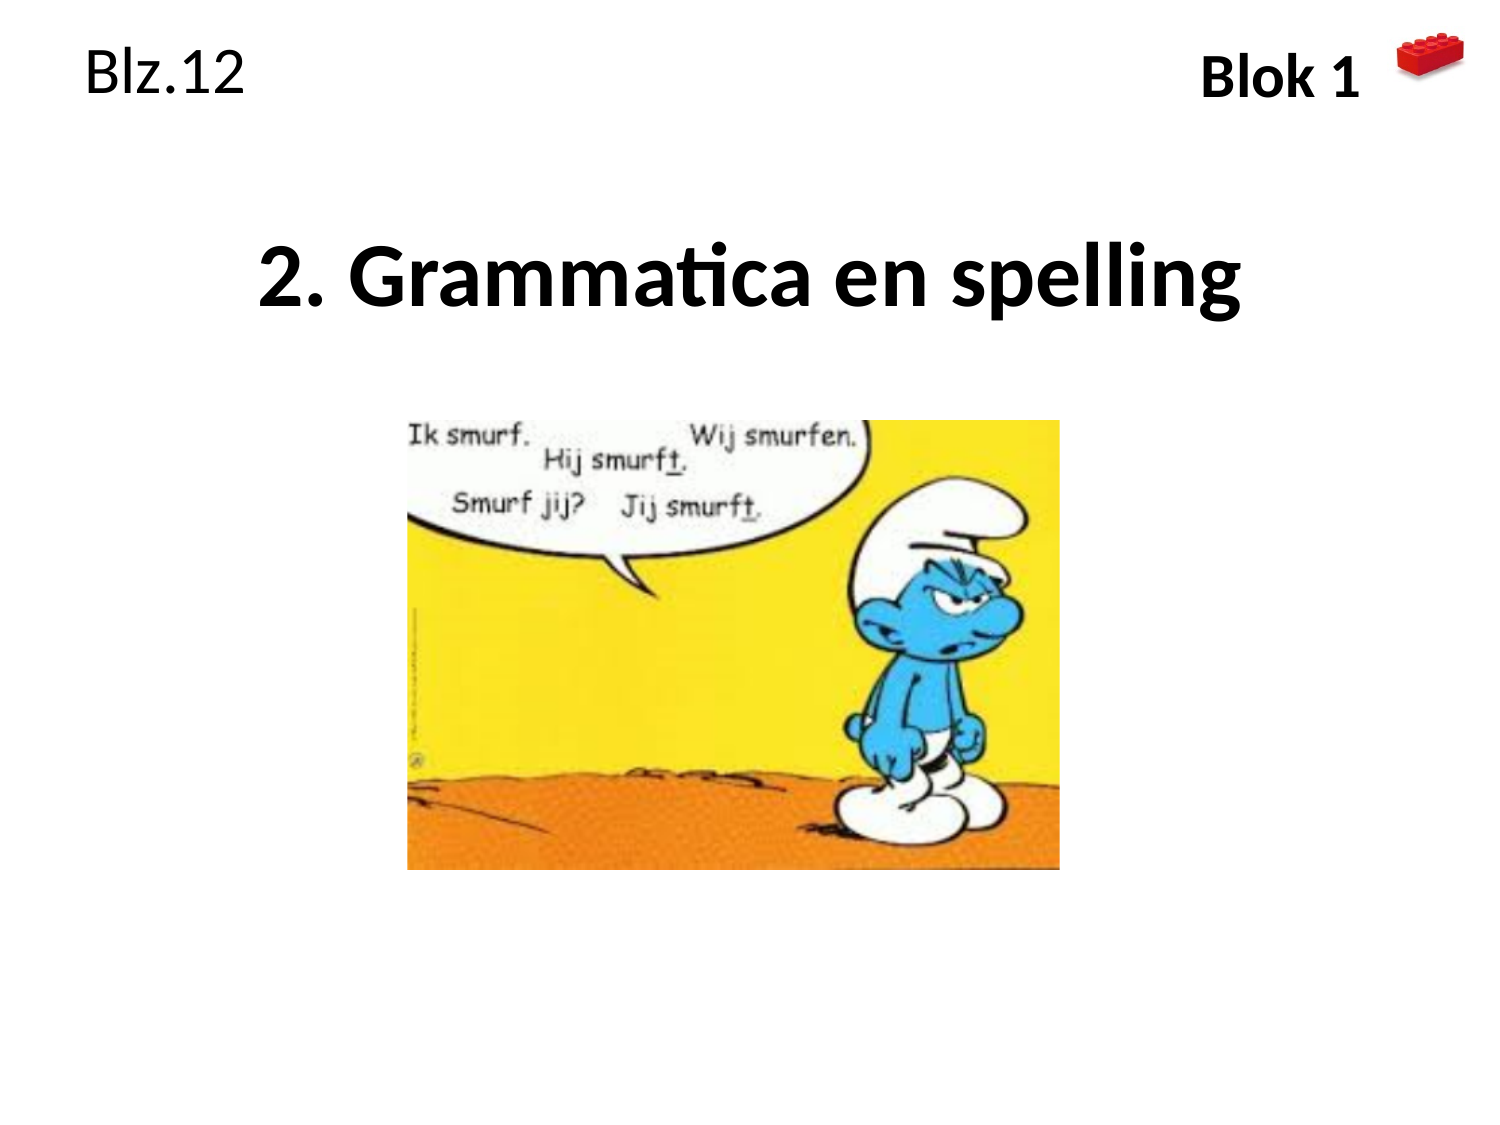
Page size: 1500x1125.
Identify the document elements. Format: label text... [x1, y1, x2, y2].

title 2. Grammatica en spelling [112, 149, 1388, 391]
text_box Blok 1 [1104, 27, 1459, 119]
subtitle Blz.12 [17, 19, 313, 110]
picture [407, 420, 1060, 870]
picture [1387, 26, 1472, 85]
